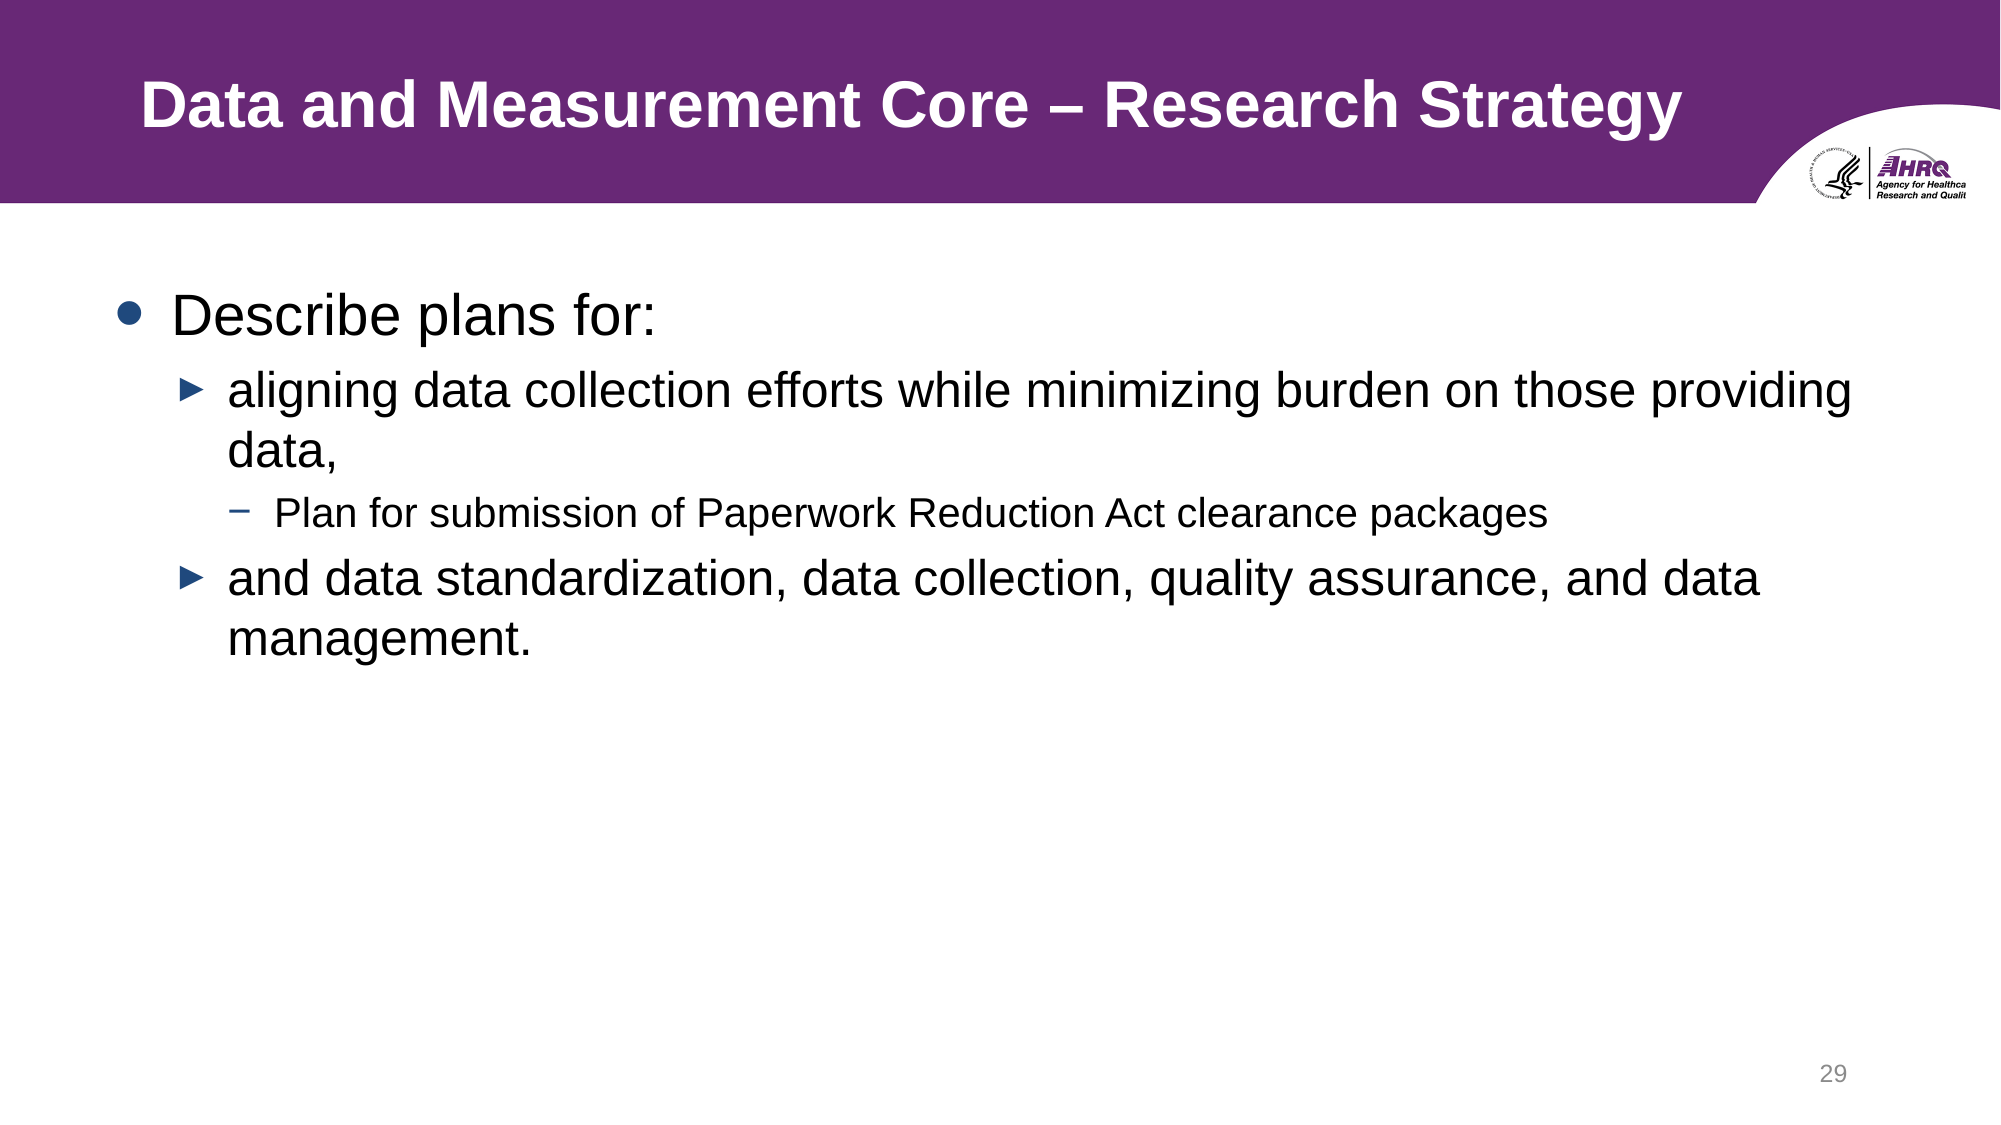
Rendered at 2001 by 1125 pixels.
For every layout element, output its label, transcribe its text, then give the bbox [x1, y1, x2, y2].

picture [0, 0, 2001, 1125]
title Data and Measurement Core – Research Strategy [99, 50, 1725, 152]
slide_number 29 [1412, 1042, 1863, 1103]
list Describe plans for: aligning data collection efforts while minimizing burden on those providing data, Plan for submission of Paperwork Reduction Act clearance packages and data standardization, data collection, quality assurance, and data management. [99, 270, 1900, 1013]
